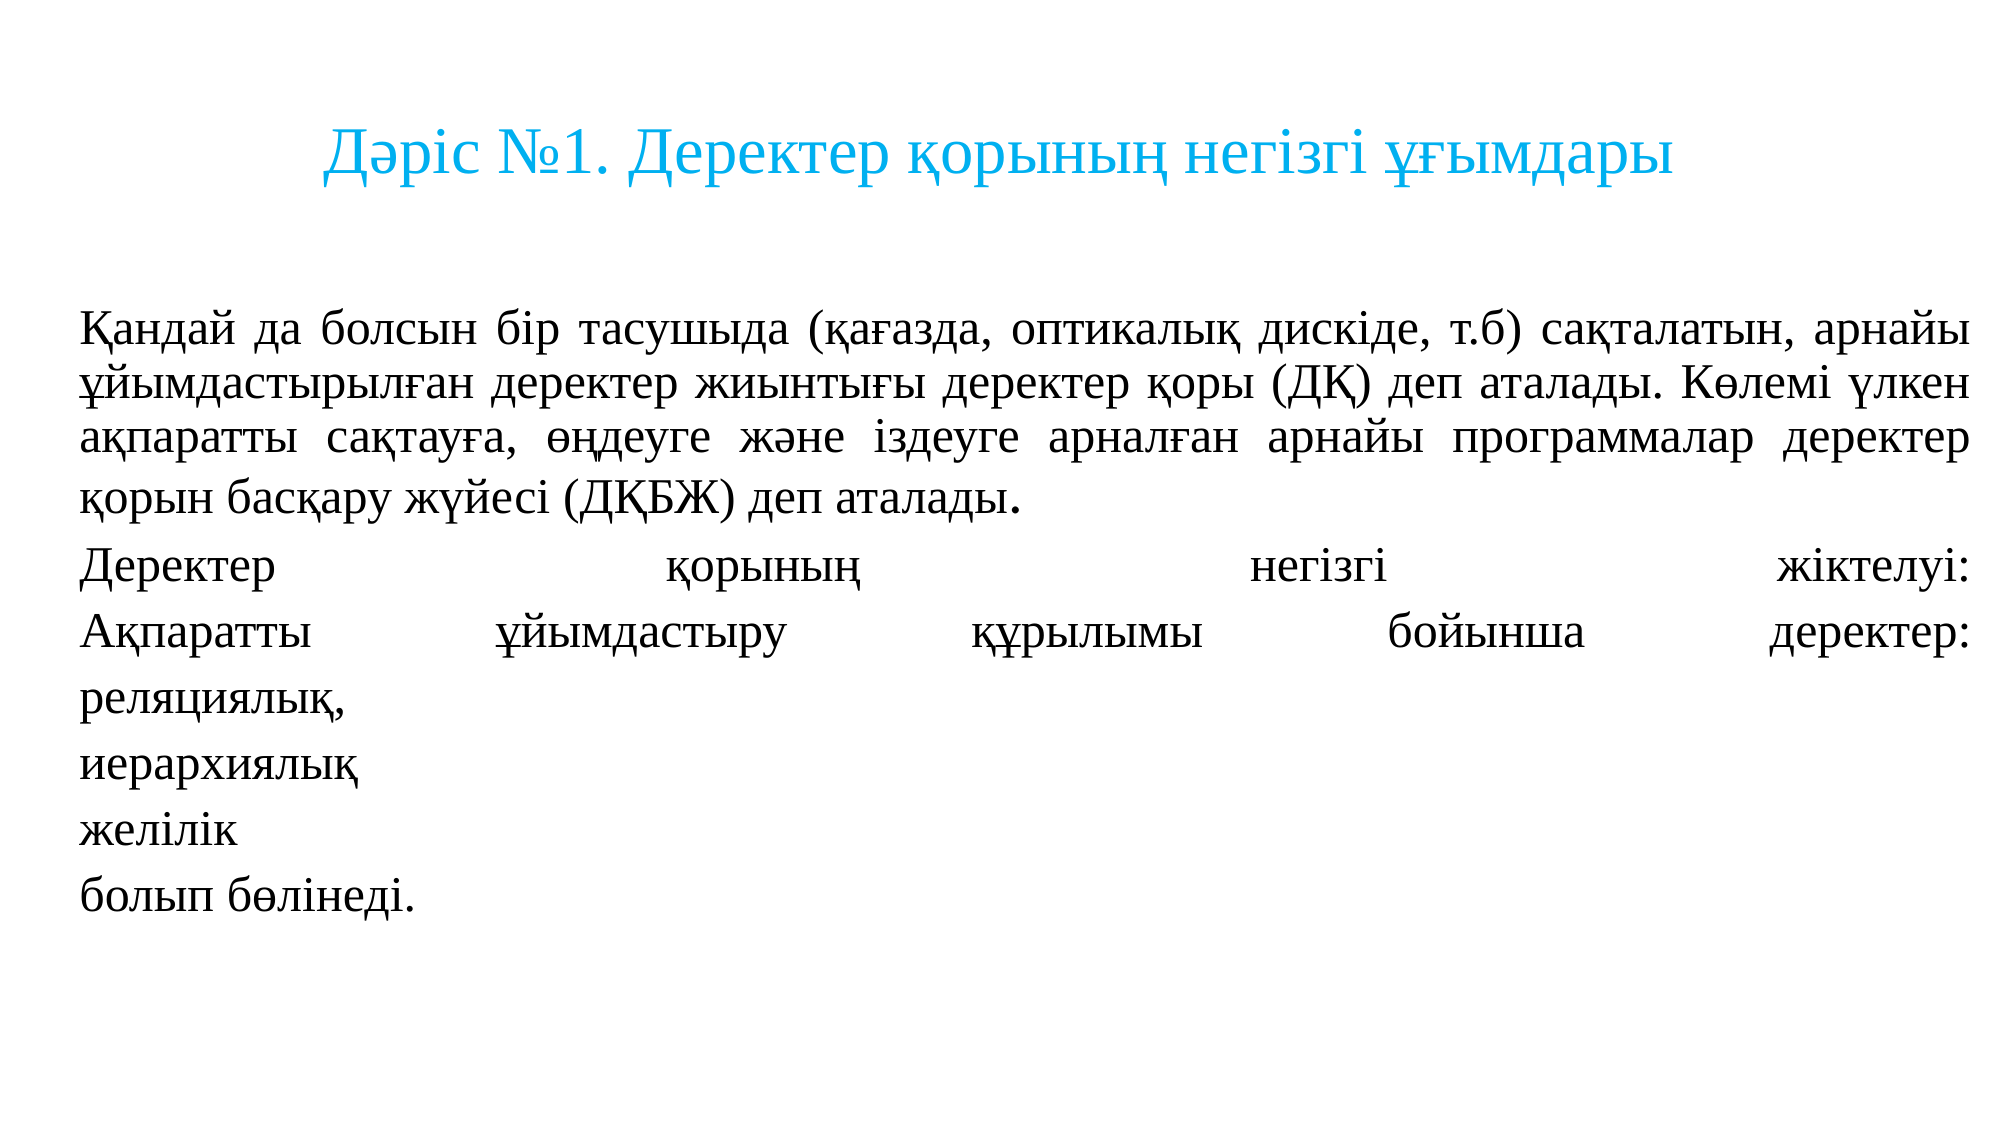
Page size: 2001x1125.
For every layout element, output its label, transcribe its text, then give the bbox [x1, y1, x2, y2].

title Дәріс №1. Деректер қорының негізгі ұғымдары [137, 67, 1863, 237]
list Қандай да болсын бір тасушыда (қағазда, оптикалық дискіде, т.б) сақталатын, арнайы ұйымдастырылған деректер жиынтығы деректер қоры (ДҚ) деп аталады. Көлемі үлкен ақпаратты сақтауға, өңдеуге және іздеуге арналған арнайы программалар деректер қорын басқару жүйесі (ДҚБЖ) деп аталады. Деректер қорының негізгі жіктелуі: Ақпаратты ұйымдастыру құрылымы бойынша деректер: реляциялық, иерархиялық желілік болып бөлінеді. [64, 293, 1987, 1008]
